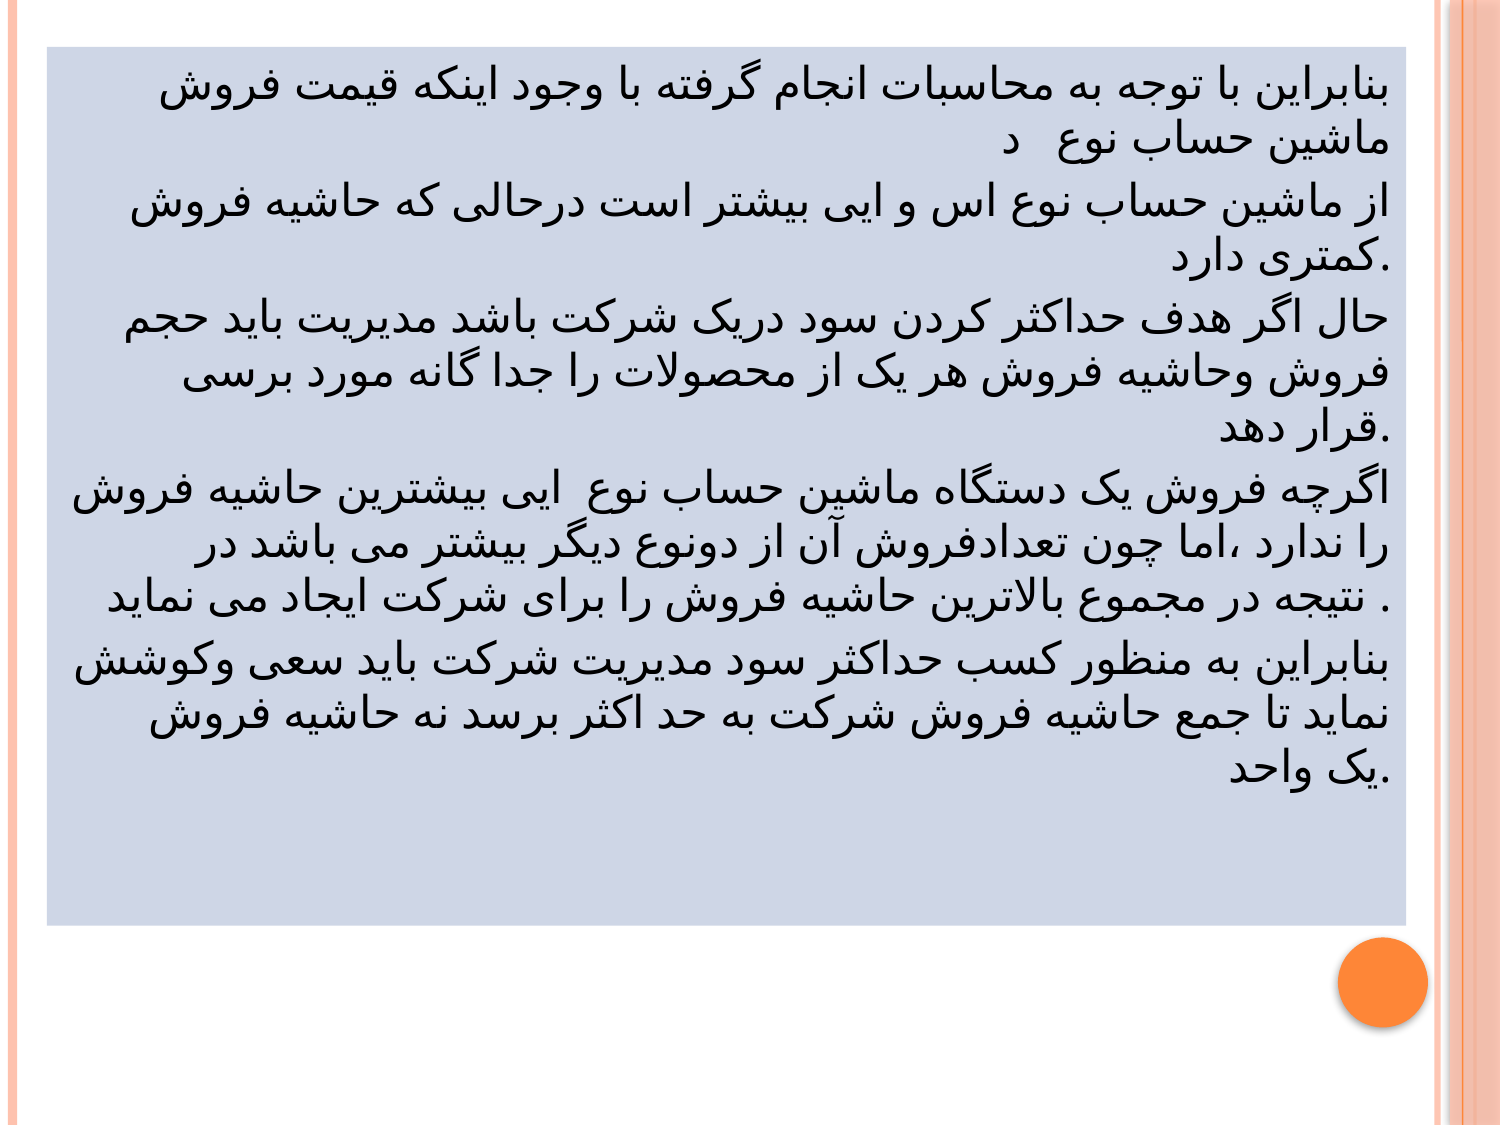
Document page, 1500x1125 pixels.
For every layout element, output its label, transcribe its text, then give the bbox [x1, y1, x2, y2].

list بنابراین با توجه به محاسبات انجام گرفته با وجود اینکه قیمت فروش ماشین حساب نوع د از ماشین حساب نوع اس و ایی بیشتر است درحالی که حاشیه فروش کمتری دارد. حال اگر هدف حداکثر کردن سود دریک شرکت باشد مدیریت باید حجم فروش وحاشیه فروش هر یک از محصولات را جدا گانه مورد برسی قرار دهد. اگرچه فروش یک دستگاه ماشین حساب نوع ایی بیشترین حاشیه فروش را ندارد ،اما چون تعدادفروش آن از دونوع دیگر بیشتر می باشد در نتیجه در مجموع بالاترین حاشیه فروش را برای شرکت ایجاد می نماید . بنابراین به منظور کسب حداکثر سود مدیریت شرکت باید سعی وکوشش نماید تا جمع حاشیه فروش شرکت به حد اکثر برسد نه حاشیه فروش یک واحد. [46, 46, 1407, 926]
